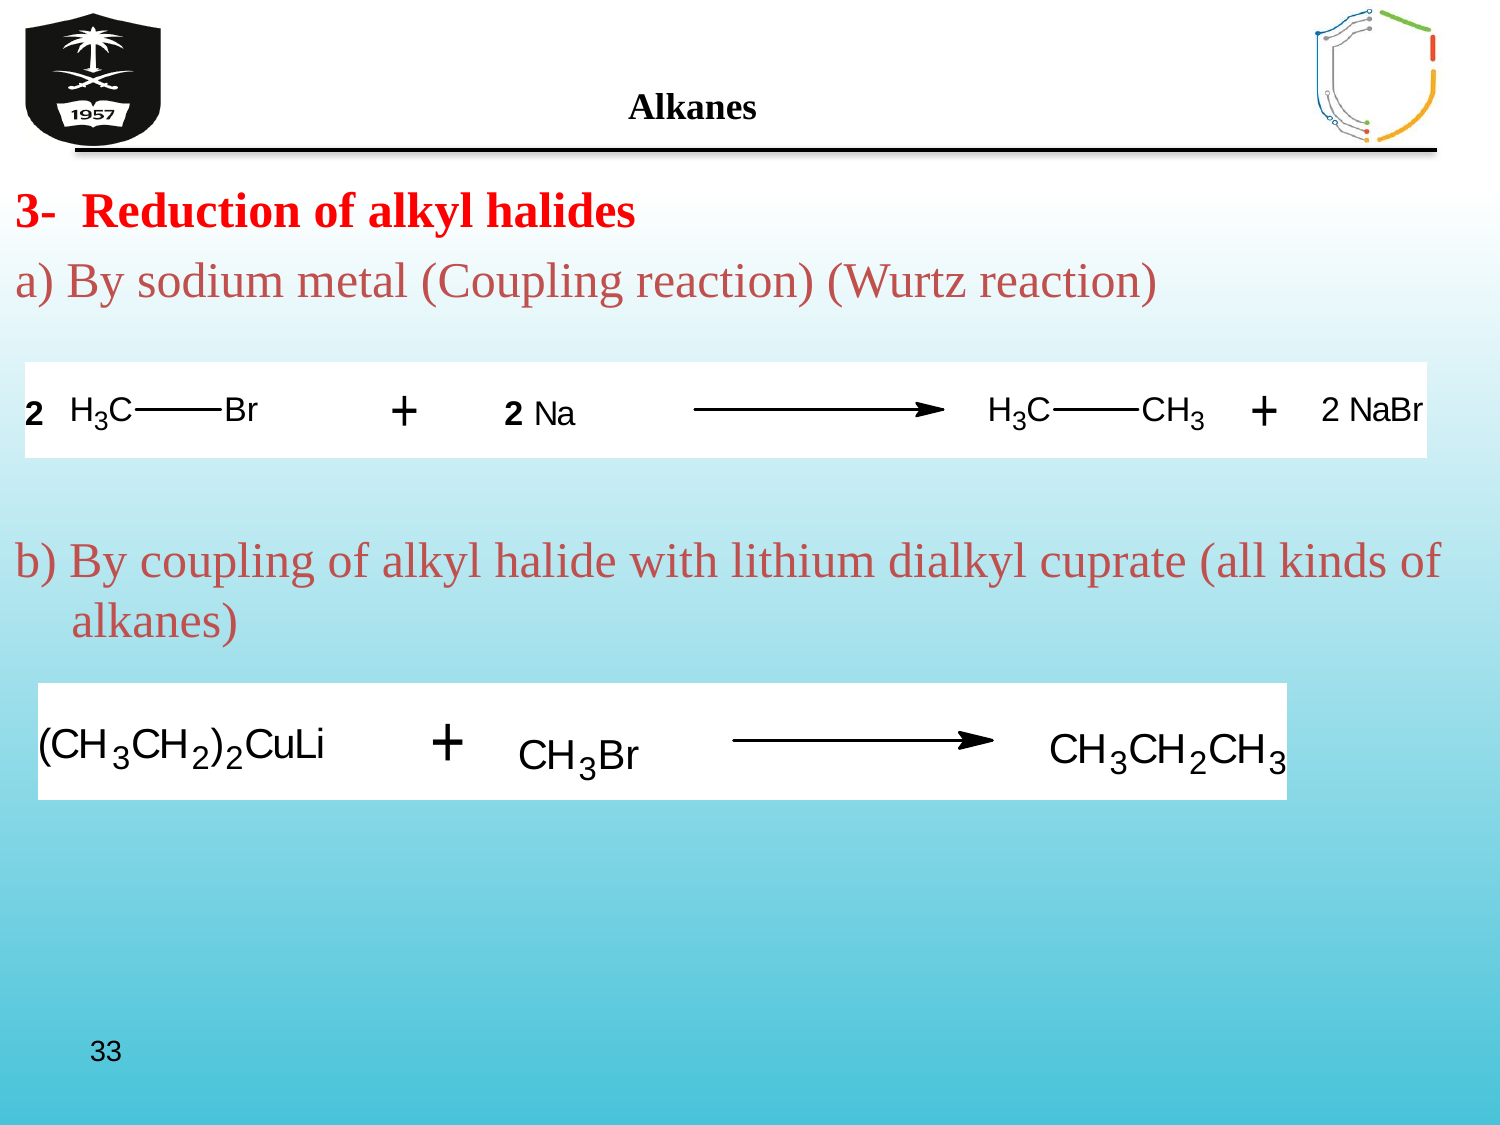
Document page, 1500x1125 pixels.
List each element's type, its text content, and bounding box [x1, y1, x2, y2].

list 3- Reduction of alkyl halides a) By sodium metal (Coupling reaction) (Wurtz reaction) b) By coupling of alkyl halide with lithium dialkyl cuprate (all kinds of alkanes) [0, 170, 1475, 1125]
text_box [24, 362, 1428, 459]
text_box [37, 682, 1288, 801]
text_box Alkanes [613, 74, 773, 135]
picture [24, 12, 163, 151]
text_box 33 [75, 1024, 425, 1103]
picture [1287, 0, 1463, 165]
